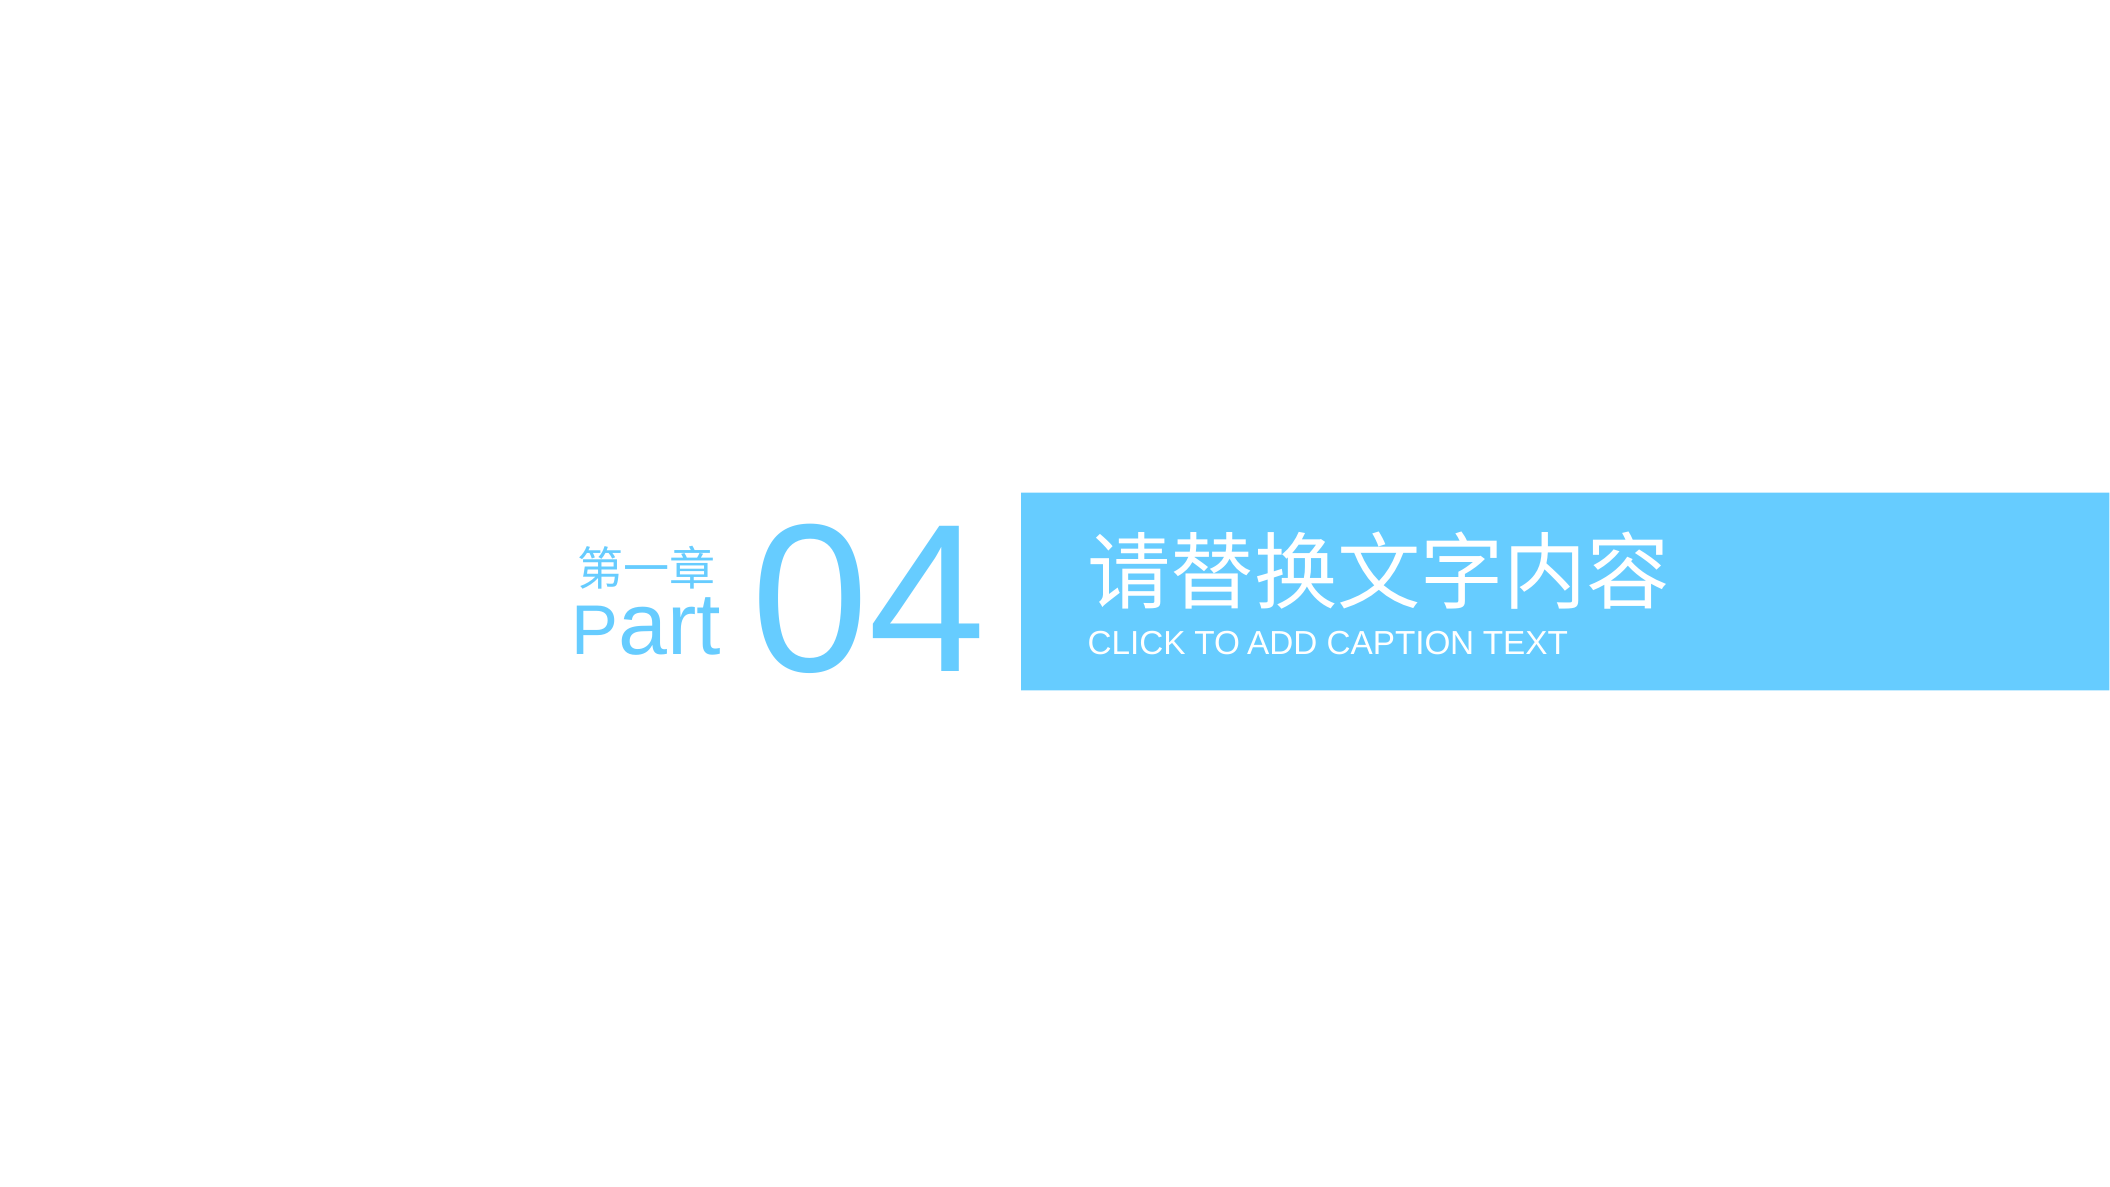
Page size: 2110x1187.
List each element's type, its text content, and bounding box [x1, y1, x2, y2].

text_box 请替换文字内容 [1087, 530, 1787, 621]
text_box 04 [751, 460, 986, 714]
text_box Part [571, 566, 722, 673]
text_box CLICK TO ADD CAPTION TEXT [1087, 625, 1787, 662]
text_box [1021, 492, 2110, 691]
text_box 第一章 [577, 539, 716, 595]
